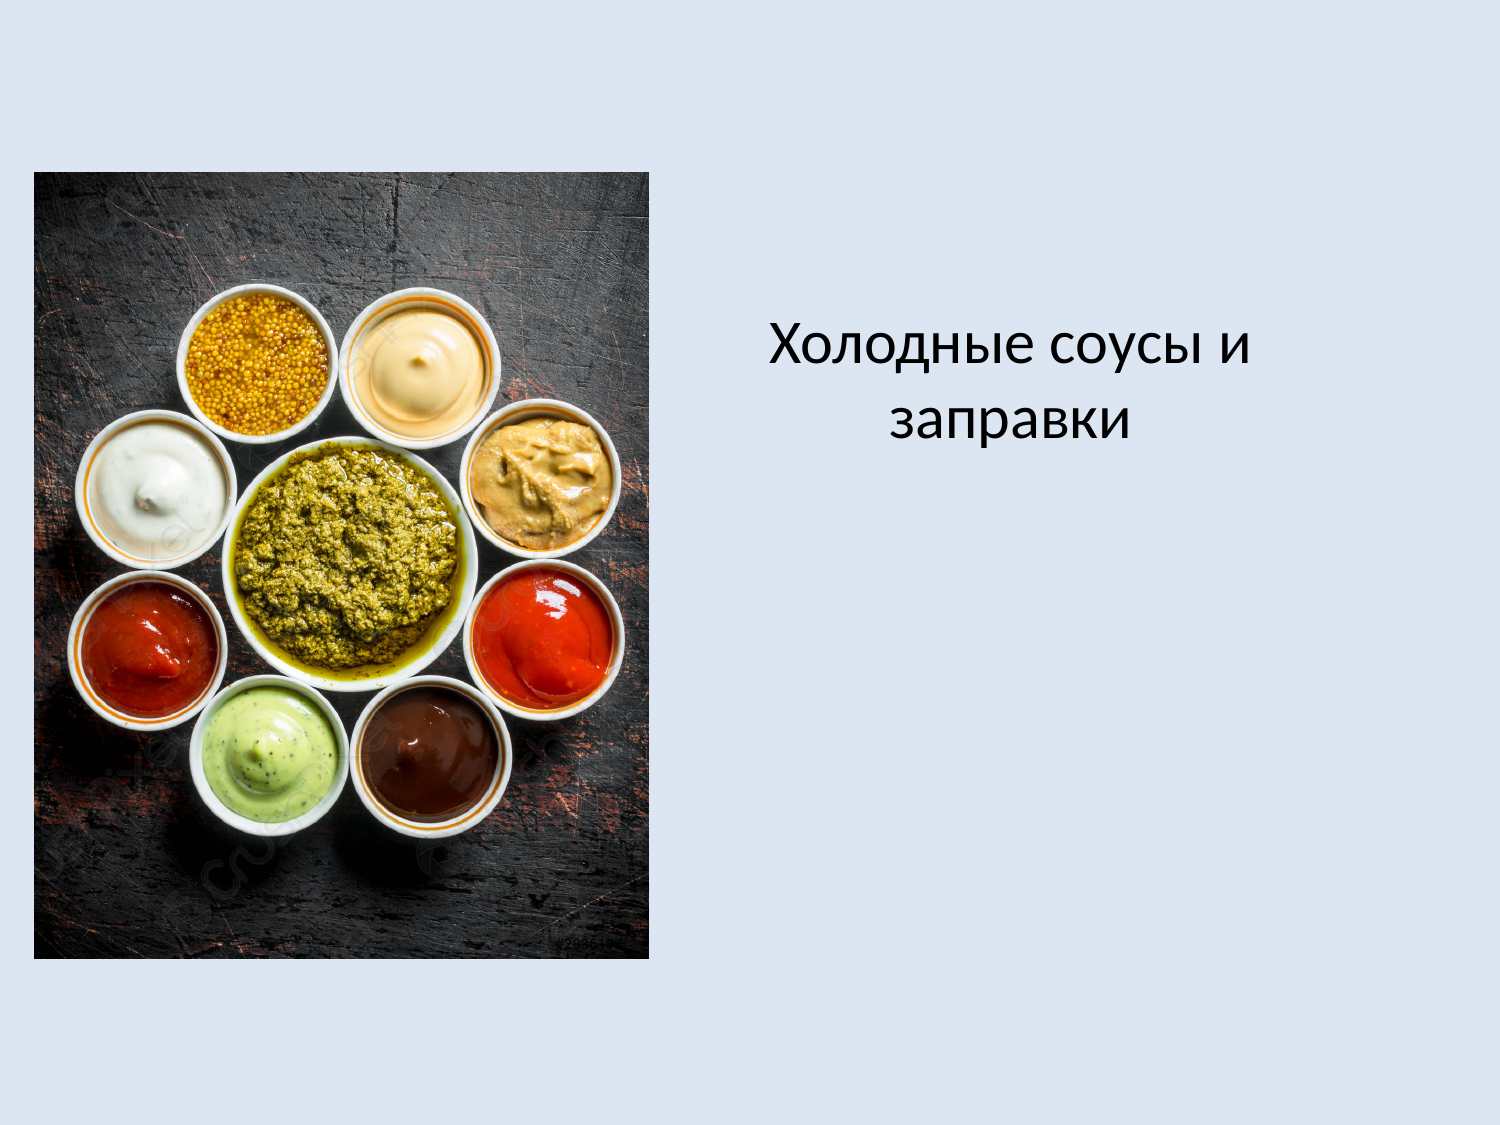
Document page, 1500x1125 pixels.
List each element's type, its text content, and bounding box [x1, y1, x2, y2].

picture [34, 172, 650, 959]
title Холодные соусы и заправки [655, 292, 1389, 535]
